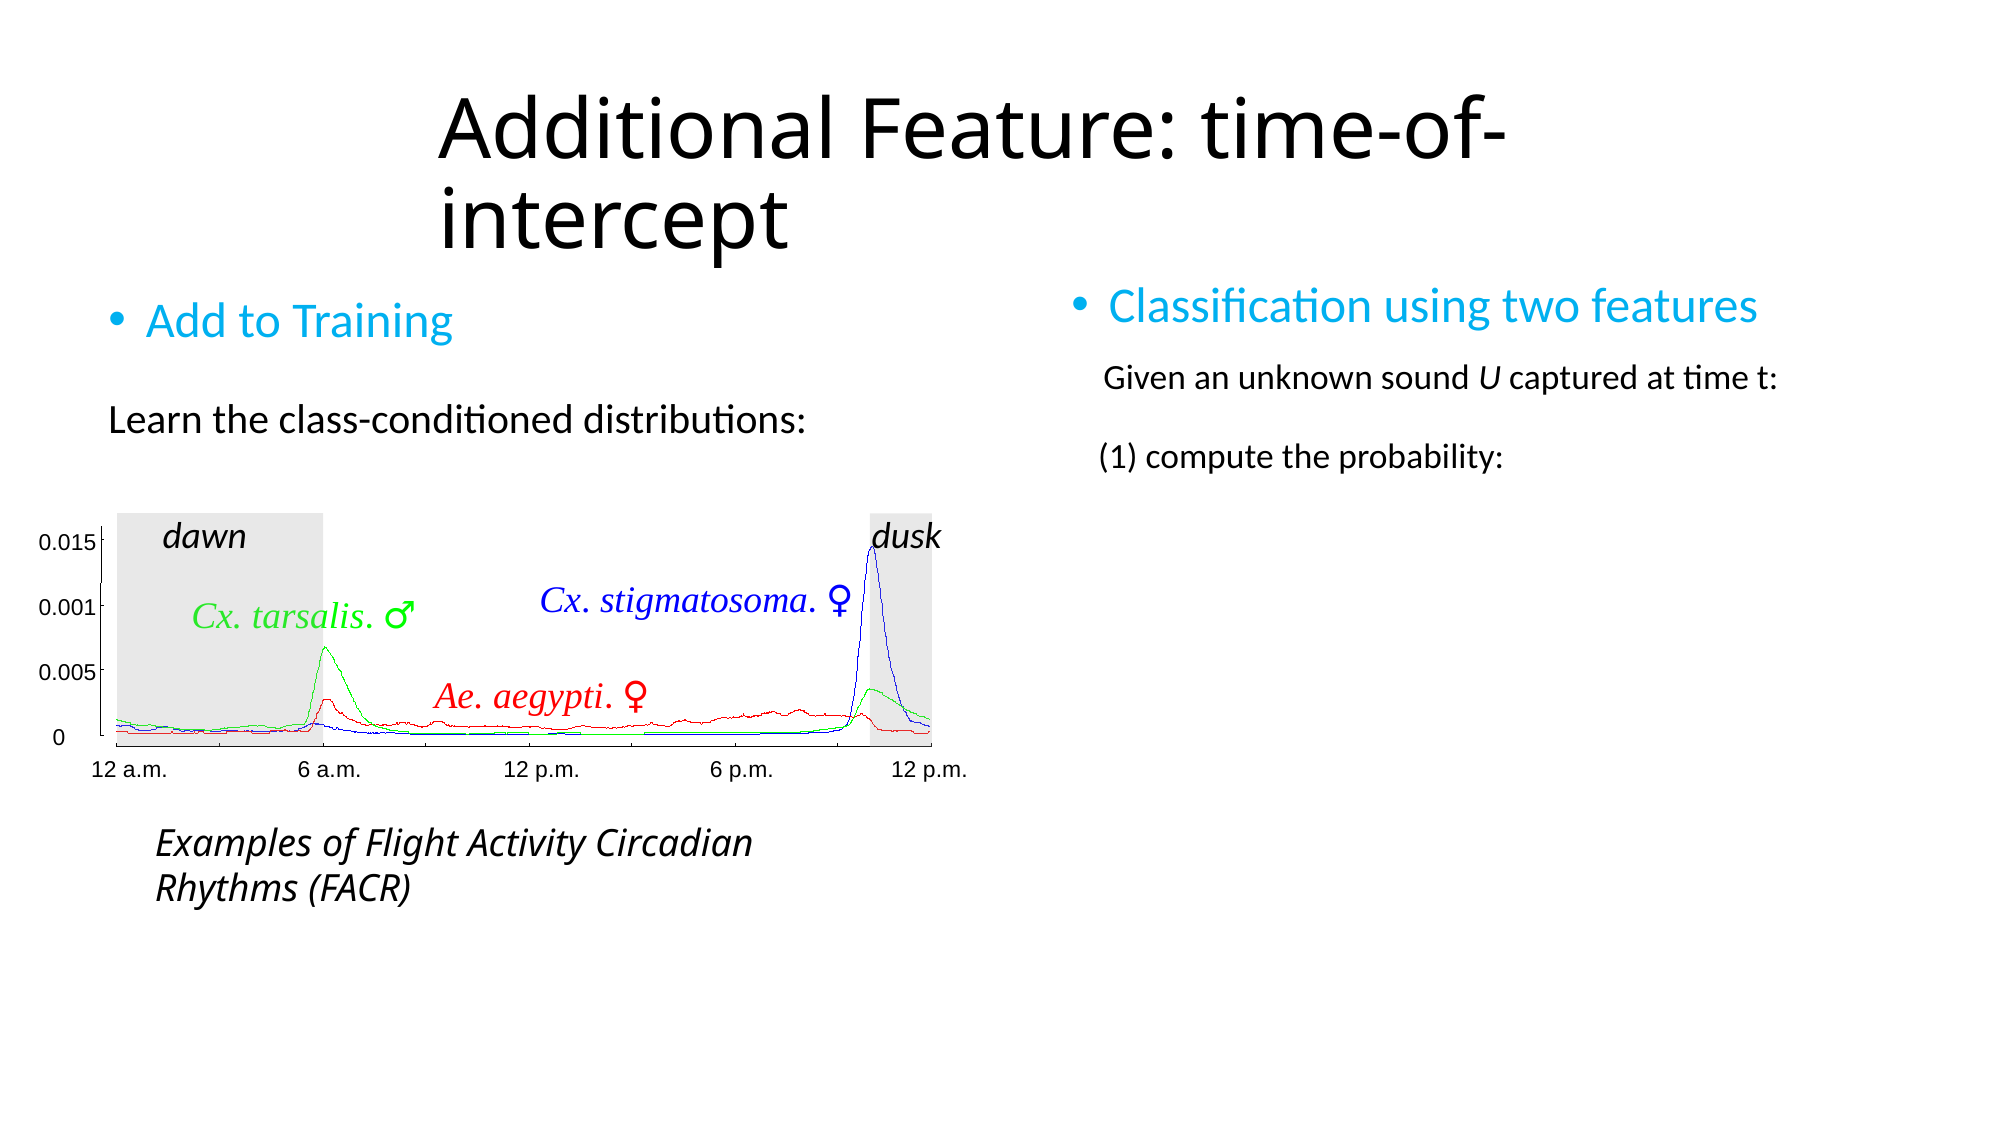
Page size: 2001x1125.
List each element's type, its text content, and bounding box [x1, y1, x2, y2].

list Add to Training Learn the class-conditioned distributions: [93, 783, 944, 1001]
text_box Examples of Flight Activity Circadian Rhythms (FACR) [140, 811, 872, 917]
list Classification using two features Given an unknown sound U captured at time t: [1056, 271, 1948, 1036]
list Add to Training Learn the class-conditioned distributions: [93, 286, 944, 503]
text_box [40, 503, 968, 783]
title Additional Feature: time-of-intercept [423, 67, 1710, 286]
